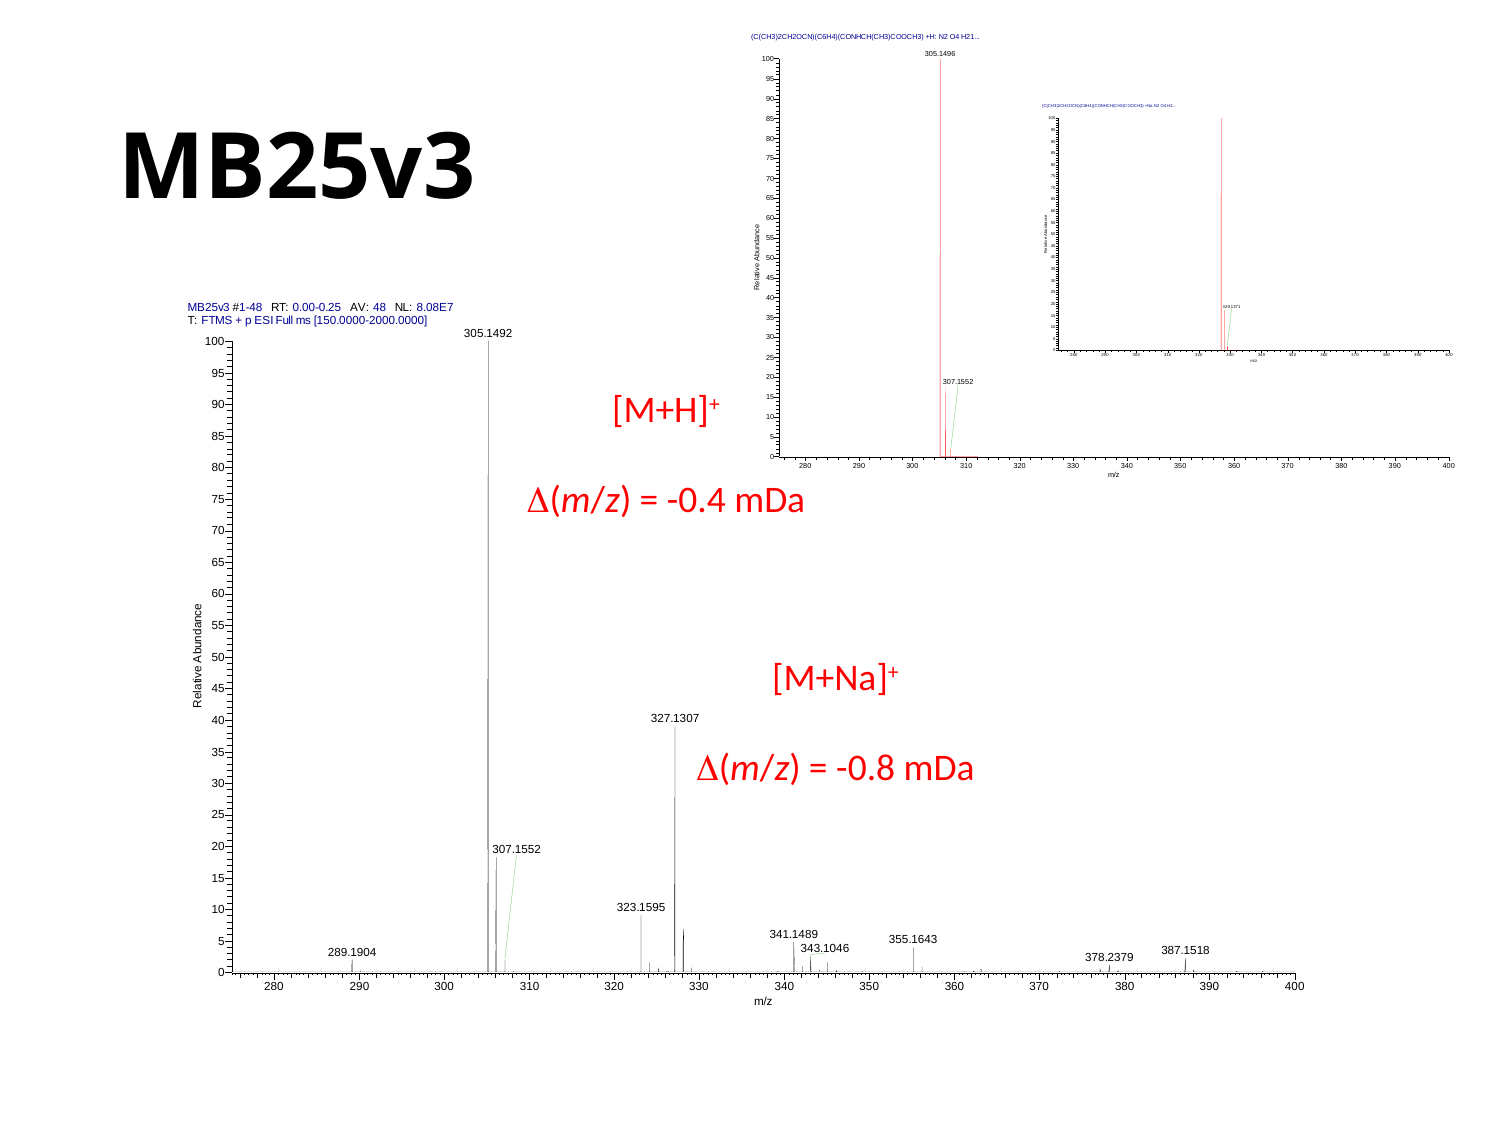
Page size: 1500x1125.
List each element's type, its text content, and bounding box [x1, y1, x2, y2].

title MB25v3 [103, 59, 749, 278]
picture [749, 32, 1461, 483]
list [186, 299, 1314, 1014]
